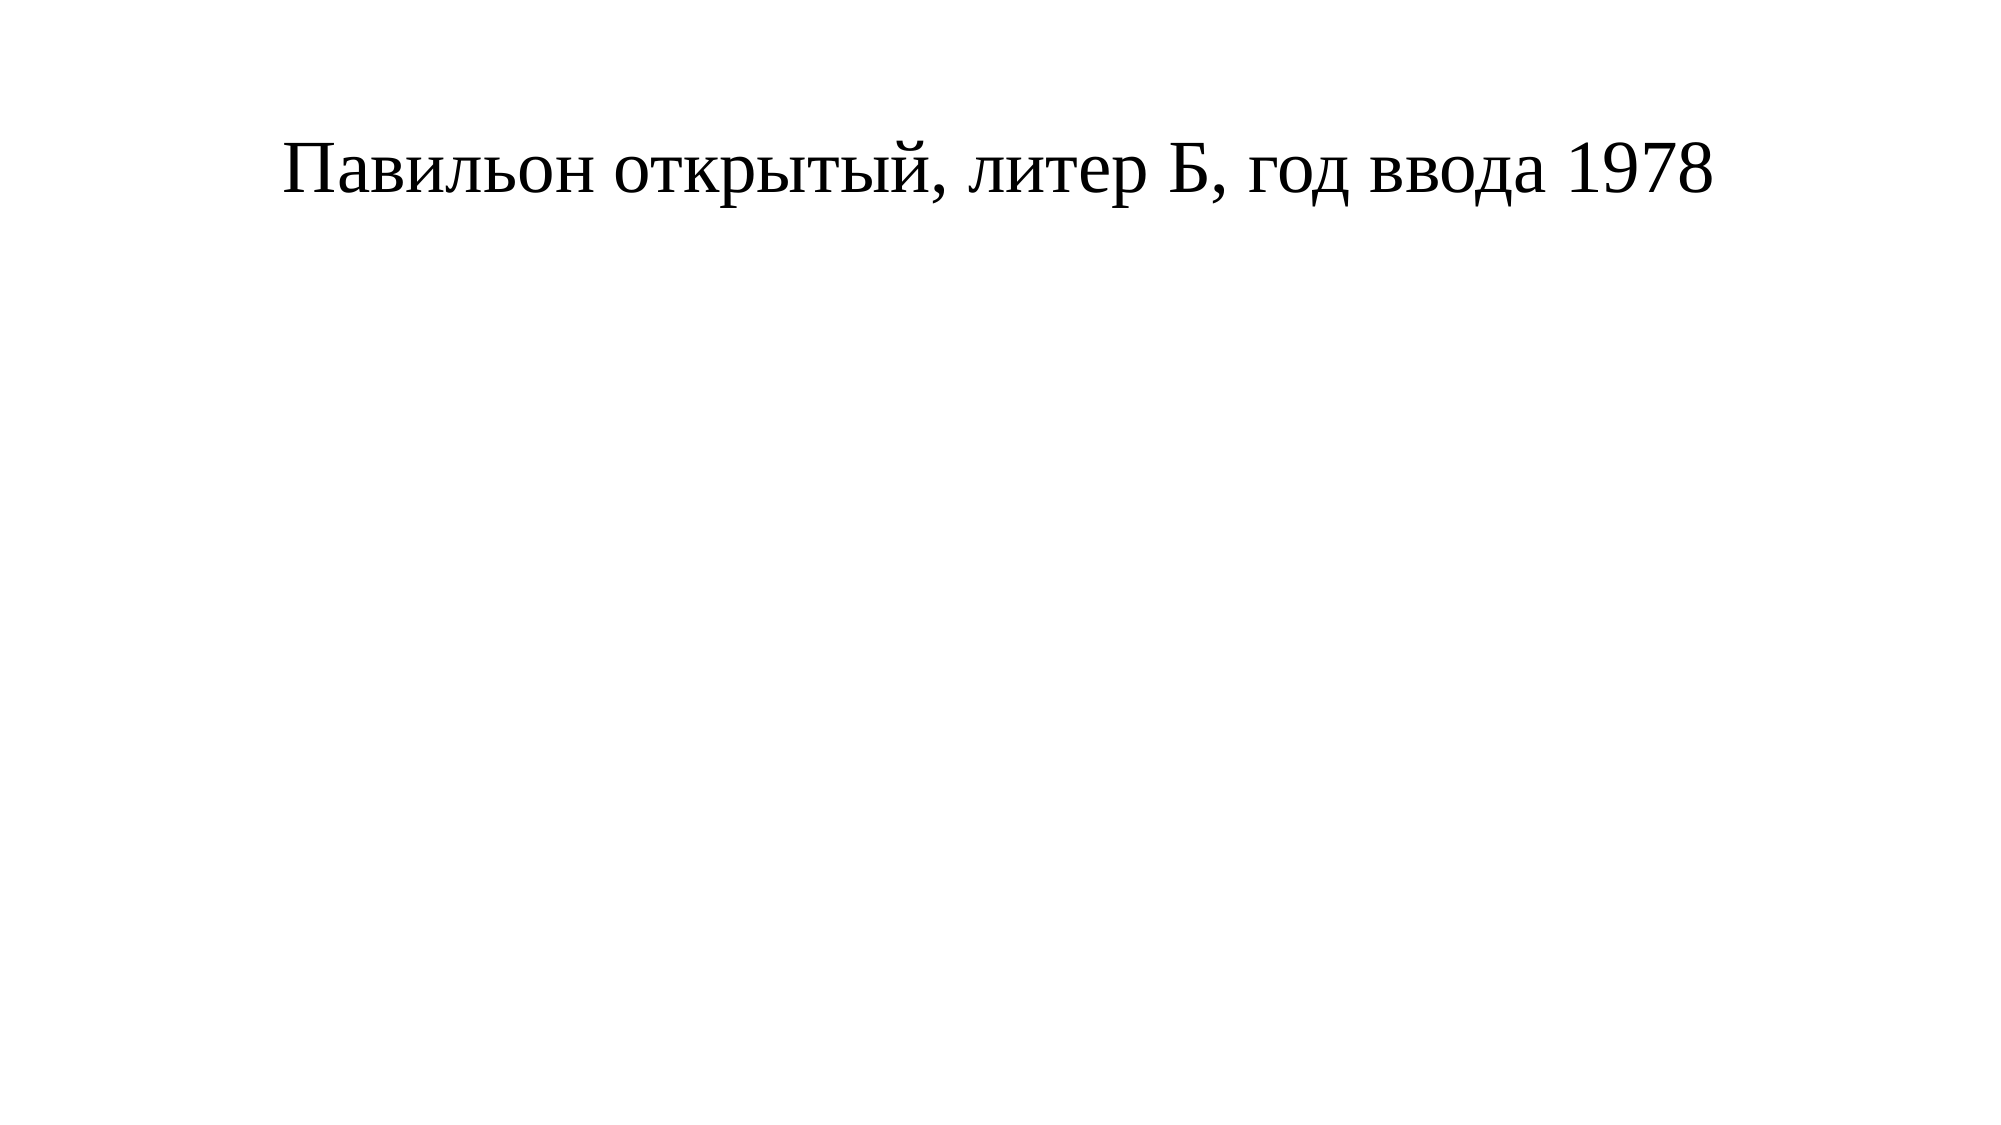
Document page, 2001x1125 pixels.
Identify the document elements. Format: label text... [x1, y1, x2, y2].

title Павильон открытый, литер Б, год ввода 1978 [137, 59, 1863, 278]
